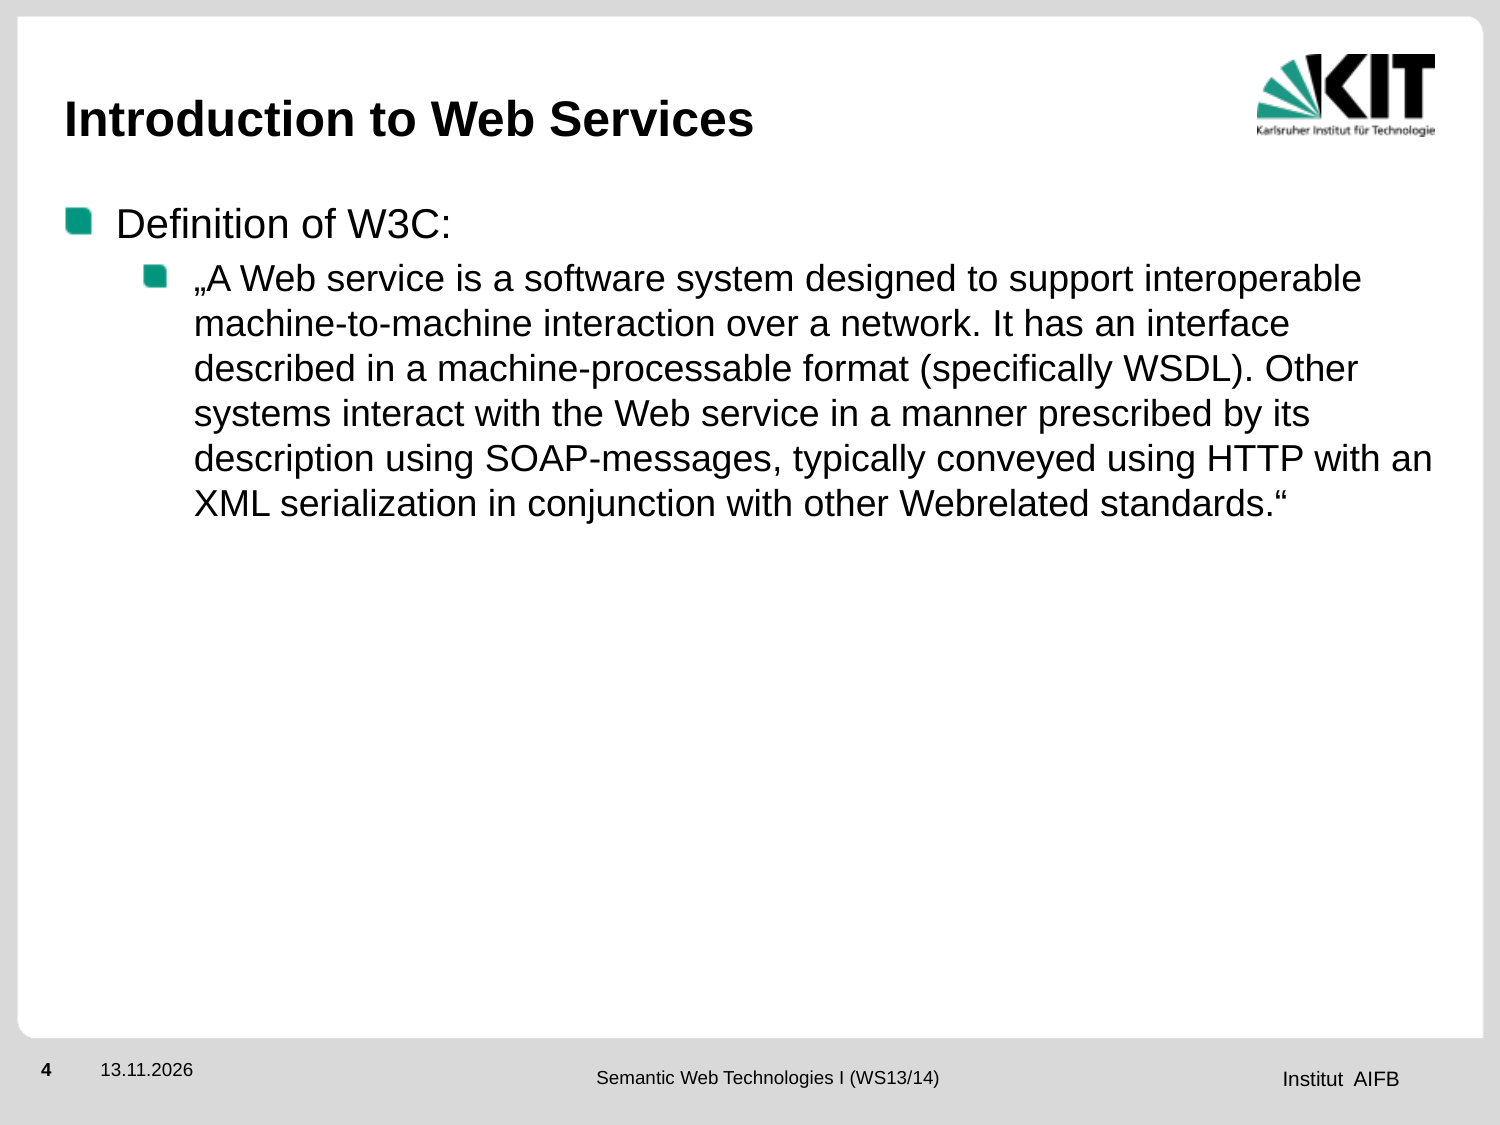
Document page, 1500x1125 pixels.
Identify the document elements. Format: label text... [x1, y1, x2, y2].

list Definition of W3C: „A Web service is a software system designed to support interoperable machine-to-machine interaction over a network. It has an interface described in a machine-processable format (specifically WSDL). Other systems interact with the Web service in a manner prescribed by its description using SOAP-messages, typically conveyed using HTTP with an XML serialization in conjunction with other Webrelated standards.“ [64, 196, 1436, 1000]
title Introduction to Web Services [64, 54, 1198, 147]
picture [0, 0, 1500, 1125]
